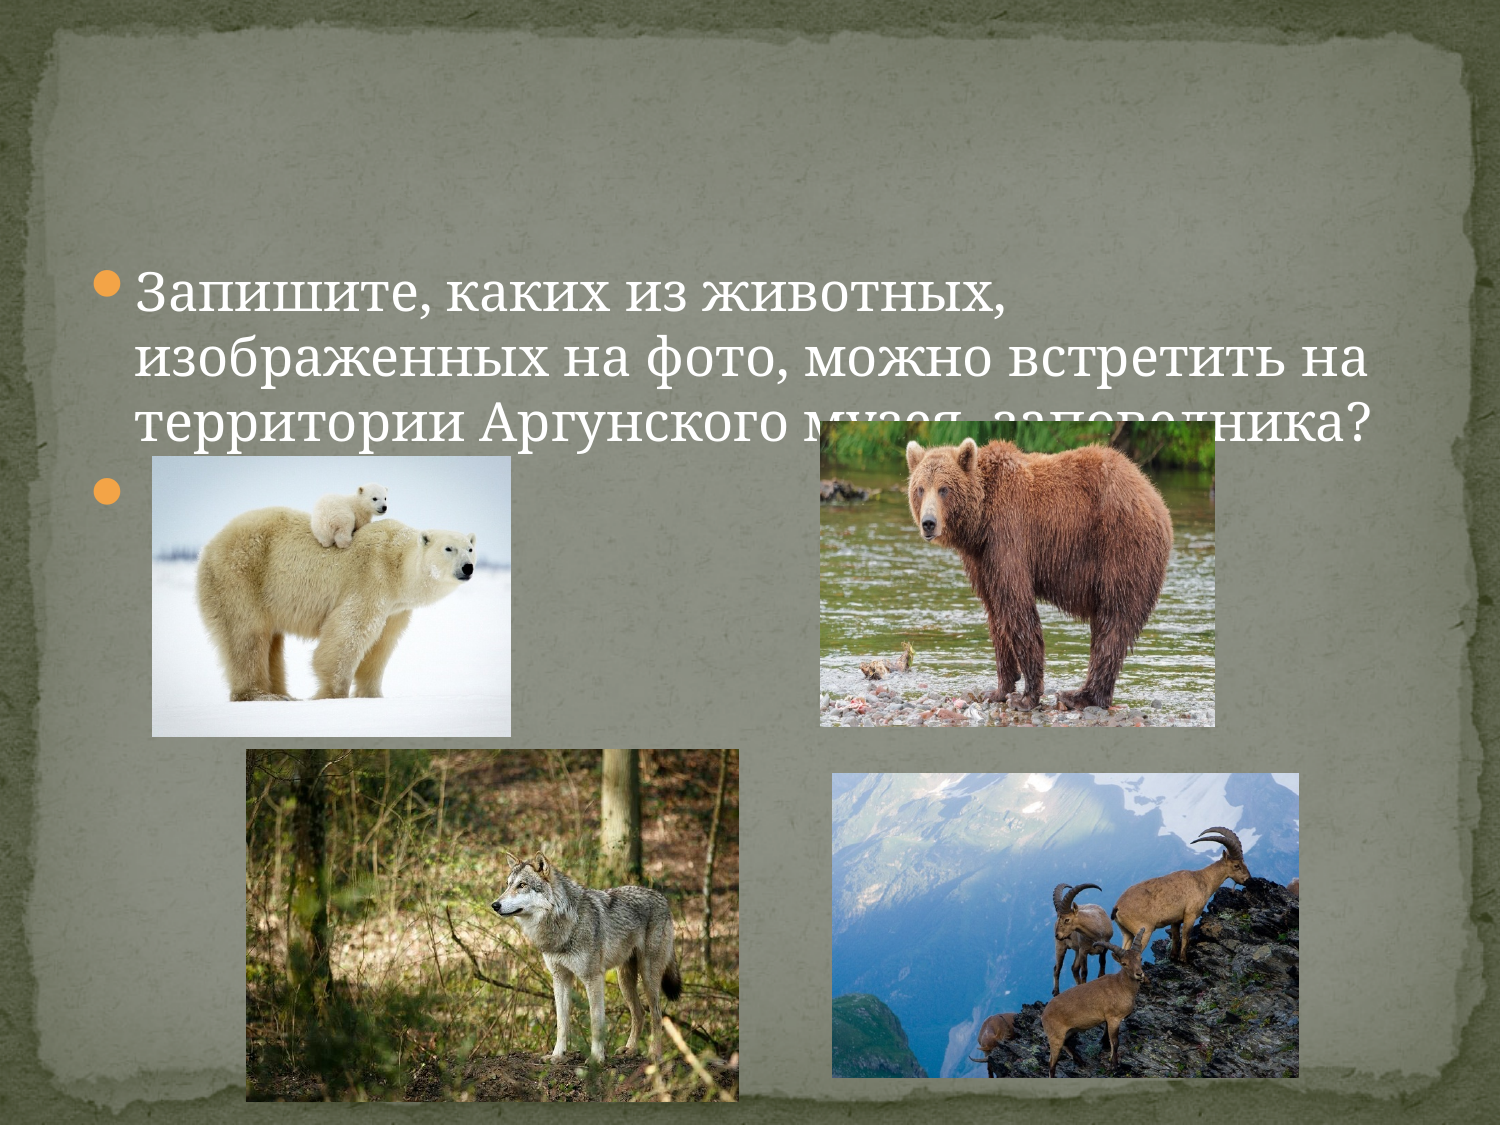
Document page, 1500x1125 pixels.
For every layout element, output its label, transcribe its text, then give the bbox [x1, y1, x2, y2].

picture [820, 421, 1215, 727]
list Запишите, каких из животных, изображенных на фото, можно встретить на территории Аргунского музея- заповедника? [75, 249, 1425, 1000]
picture [152, 456, 511, 737]
picture [832, 773, 1299, 1078]
picture [246, 749, 739, 1102]
